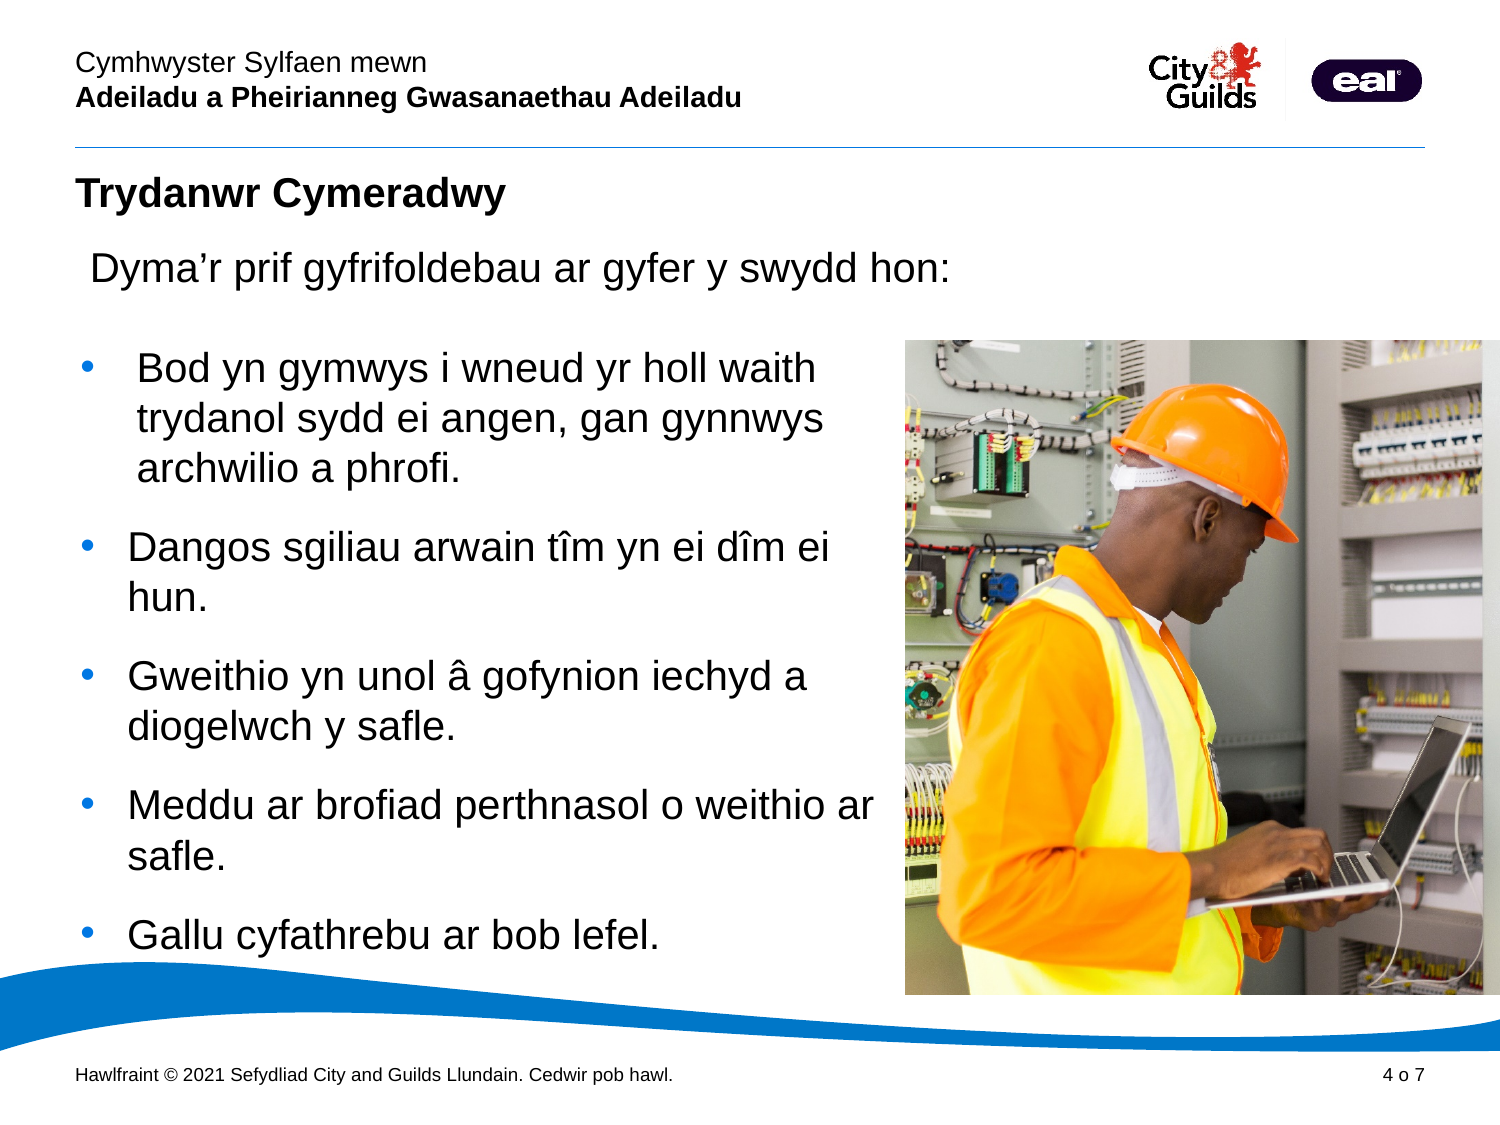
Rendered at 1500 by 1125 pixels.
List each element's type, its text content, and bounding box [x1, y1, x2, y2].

title Trydanwr Cymeradwy [74, 165, 1426, 229]
list Bod yn gymwys i wneud yr holl waith trydanol sydd ei angen, gan gynnwys archwilio a phrofi. Dangos sgiliau arwain tîm yn ei dîm ei hun. Gweithio yn unol â gofynion iechyd a diogelwch y safle. Meddu ar brofiad perthnasol o weithio ar safle. Gallu cyfathrebu ar bob lefel. [80, 340, 881, 1038]
picture [905, 340, 1500, 995]
text_box Dyma’r prif gyfrifoldebau ar gyfer y swydd hon: [75, 233, 1365, 299]
picture [1149, 38, 1422, 121]
